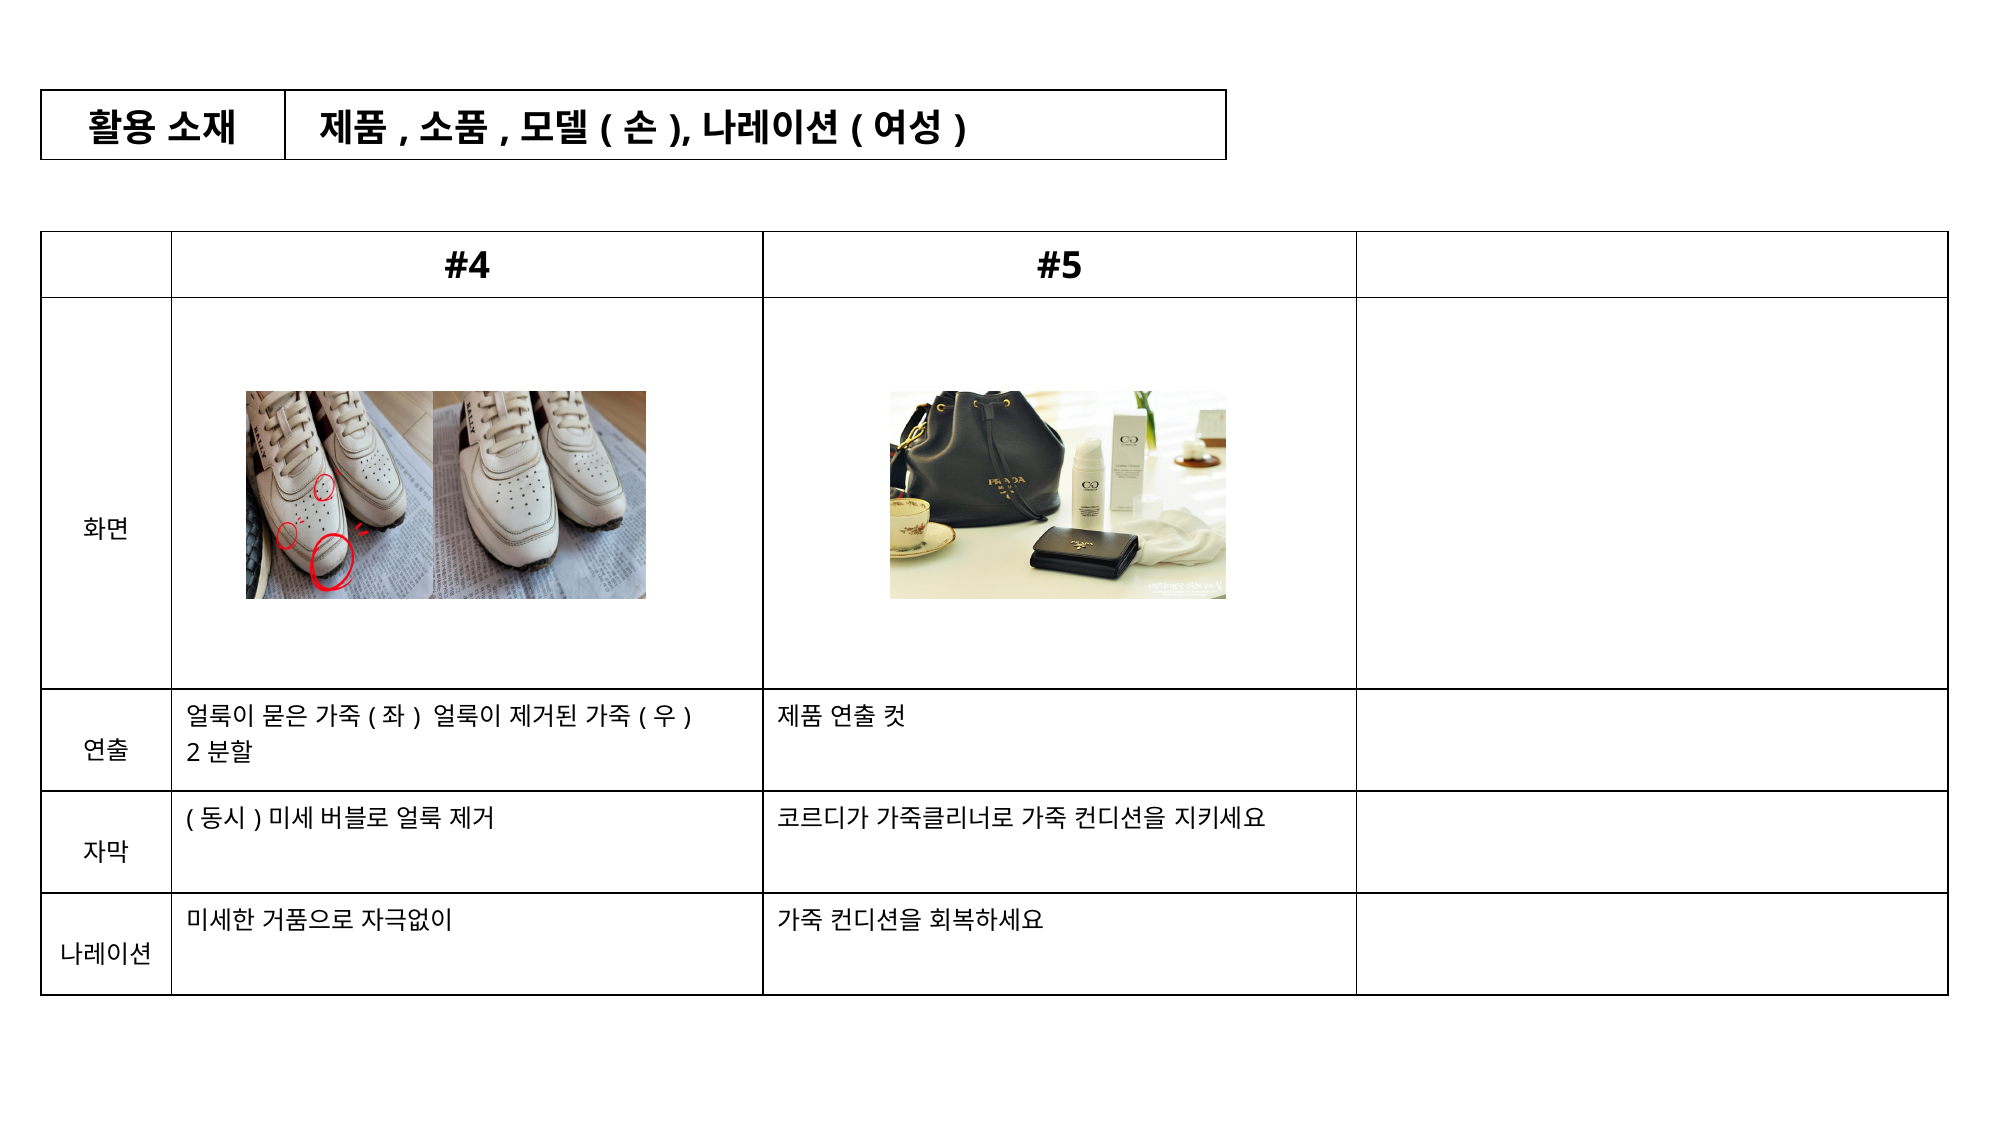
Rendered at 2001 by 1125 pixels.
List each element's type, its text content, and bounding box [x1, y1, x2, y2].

table_cell 제품 연출 컷 [764, 690, 1356, 790]
table_header #5 [764, 232, 1356, 297]
table_cell 화면 [42, 298, 171, 688]
table_cell [764, 298, 1356, 688]
table_header [42, 232, 171, 297]
picture [246, 391, 646, 599]
table_header [1357, 232, 1947, 297]
table_header 활용 소재 [42, 91, 284, 159]
table_cell [1357, 894, 1947, 994]
table_cell 연출 [42, 690, 171, 790]
table_cell 코르디가 가죽클리너로 가죽 컨디션을 지키세요 [764, 792, 1356, 892]
table_cell 미세한 거품으로 자극없이 [172, 894, 762, 994]
table_cell (동시)미세 버블로 얼룩 제거 [172, 792, 762, 892]
picture [890, 391, 1226, 599]
table_cell [1357, 298, 1947, 688]
table_header 제품,소품,모델(손),나레이션(여성) [286, 91, 1225, 159]
table_header #4 [172, 232, 762, 297]
table_cell [1357, 690, 1947, 790]
table_cell 나레이션 [42, 894, 171, 994]
table_cell [172, 298, 762, 688]
table_cell 자막 [42, 792, 171, 892]
table_cell [1357, 792, 1947, 892]
table_cell 가죽 컨디션을 회복하세요 [764, 894, 1356, 994]
table_cell 얼룩이 묻은 가죽(좌) 얼룩이 제거된 가죽(우) 2분할 [172, 690, 762, 790]
